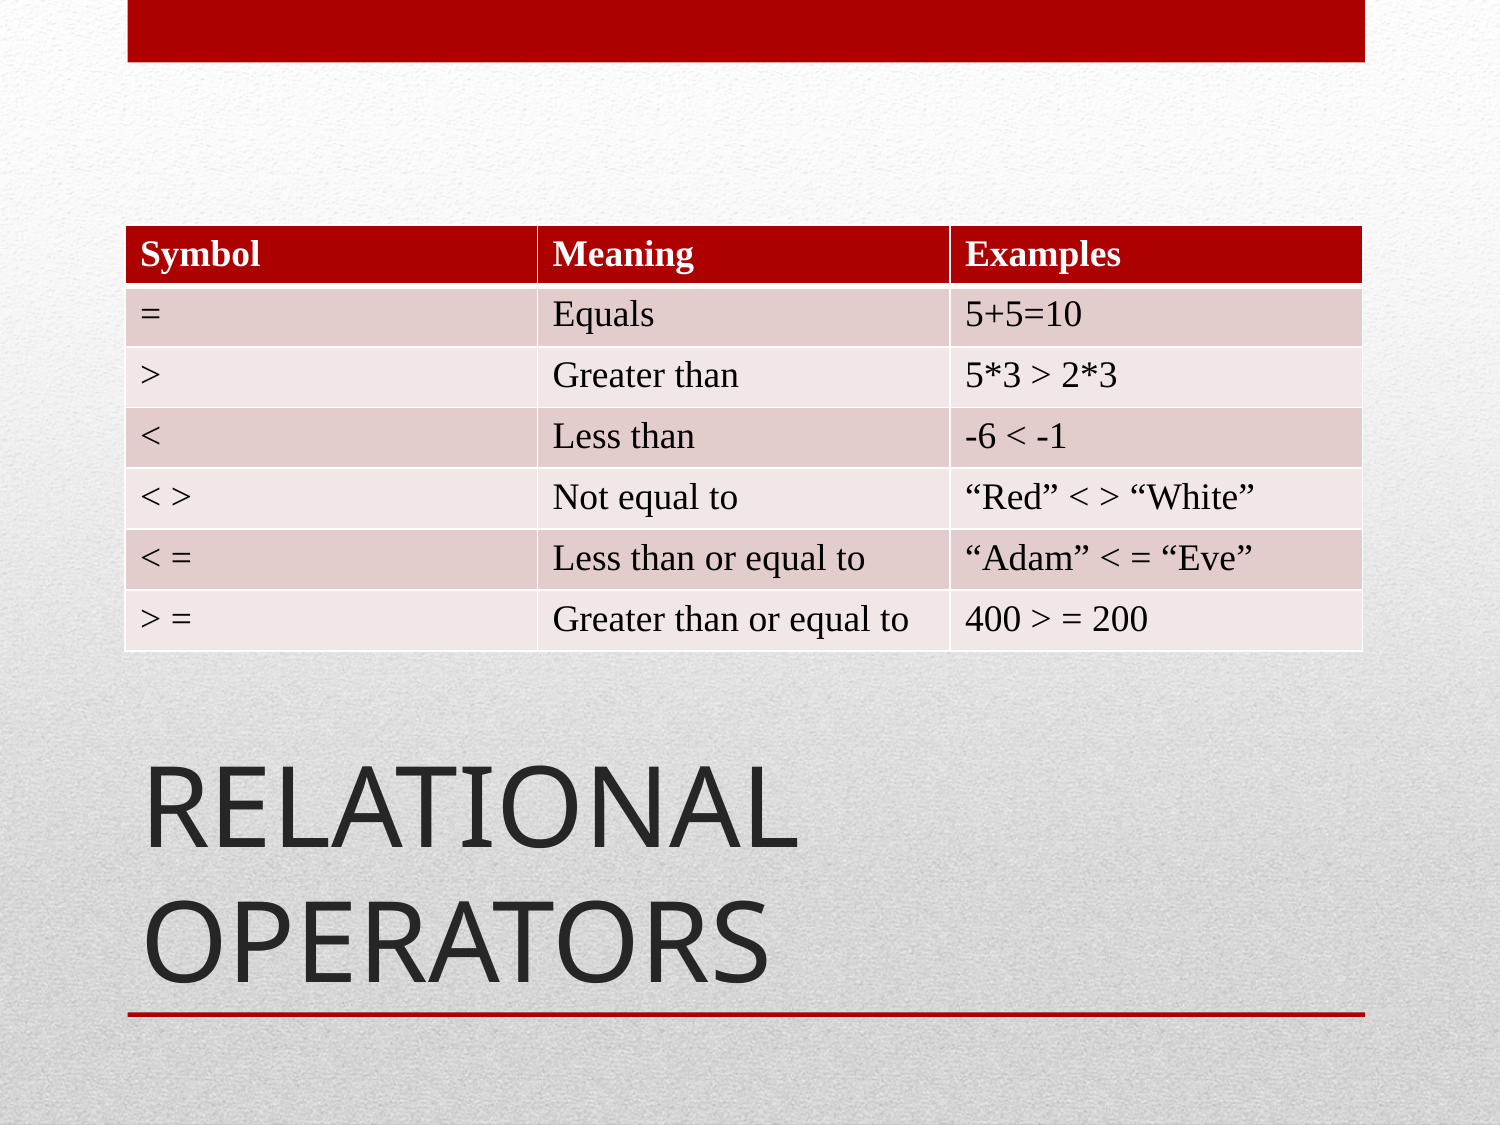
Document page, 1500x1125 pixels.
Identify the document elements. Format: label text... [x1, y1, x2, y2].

table_cell = [126, 289, 537, 346]
table_cell -6 < -1 [951, 408, 1362, 467]
table_cell < > [126, 469, 537, 528]
title RELATIONAL OPERATORS [125, 750, 1238, 1013]
table_cell < [126, 408, 537, 467]
table_cell > [126, 348, 537, 407]
table_cell Less than [538, 408, 949, 467]
table_cell Less than or equal to [538, 530, 949, 589]
table_cell Greater than or equal to [538, 591, 949, 650]
table_cell “Adam” < = “Eve” [951, 530, 1362, 589]
table_cell 5*3 > 2*3 [951, 348, 1362, 407]
table_cell Greater than [538, 348, 949, 407]
table_cell 400 > = 200 [951, 591, 1362, 650]
table_header Symbol [126, 226, 537, 283]
table_cell Equals [538, 289, 949, 346]
table_header Examples [951, 226, 1362, 283]
table_cell “Red” < > “White” [951, 469, 1362, 528]
table_cell > = [126, 591, 537, 650]
table_cell Not equal to [538, 469, 949, 528]
table_cell < = [126, 530, 537, 589]
table_header Meaning [538, 226, 949, 283]
table_cell 5+5=10 [951, 289, 1362, 346]
